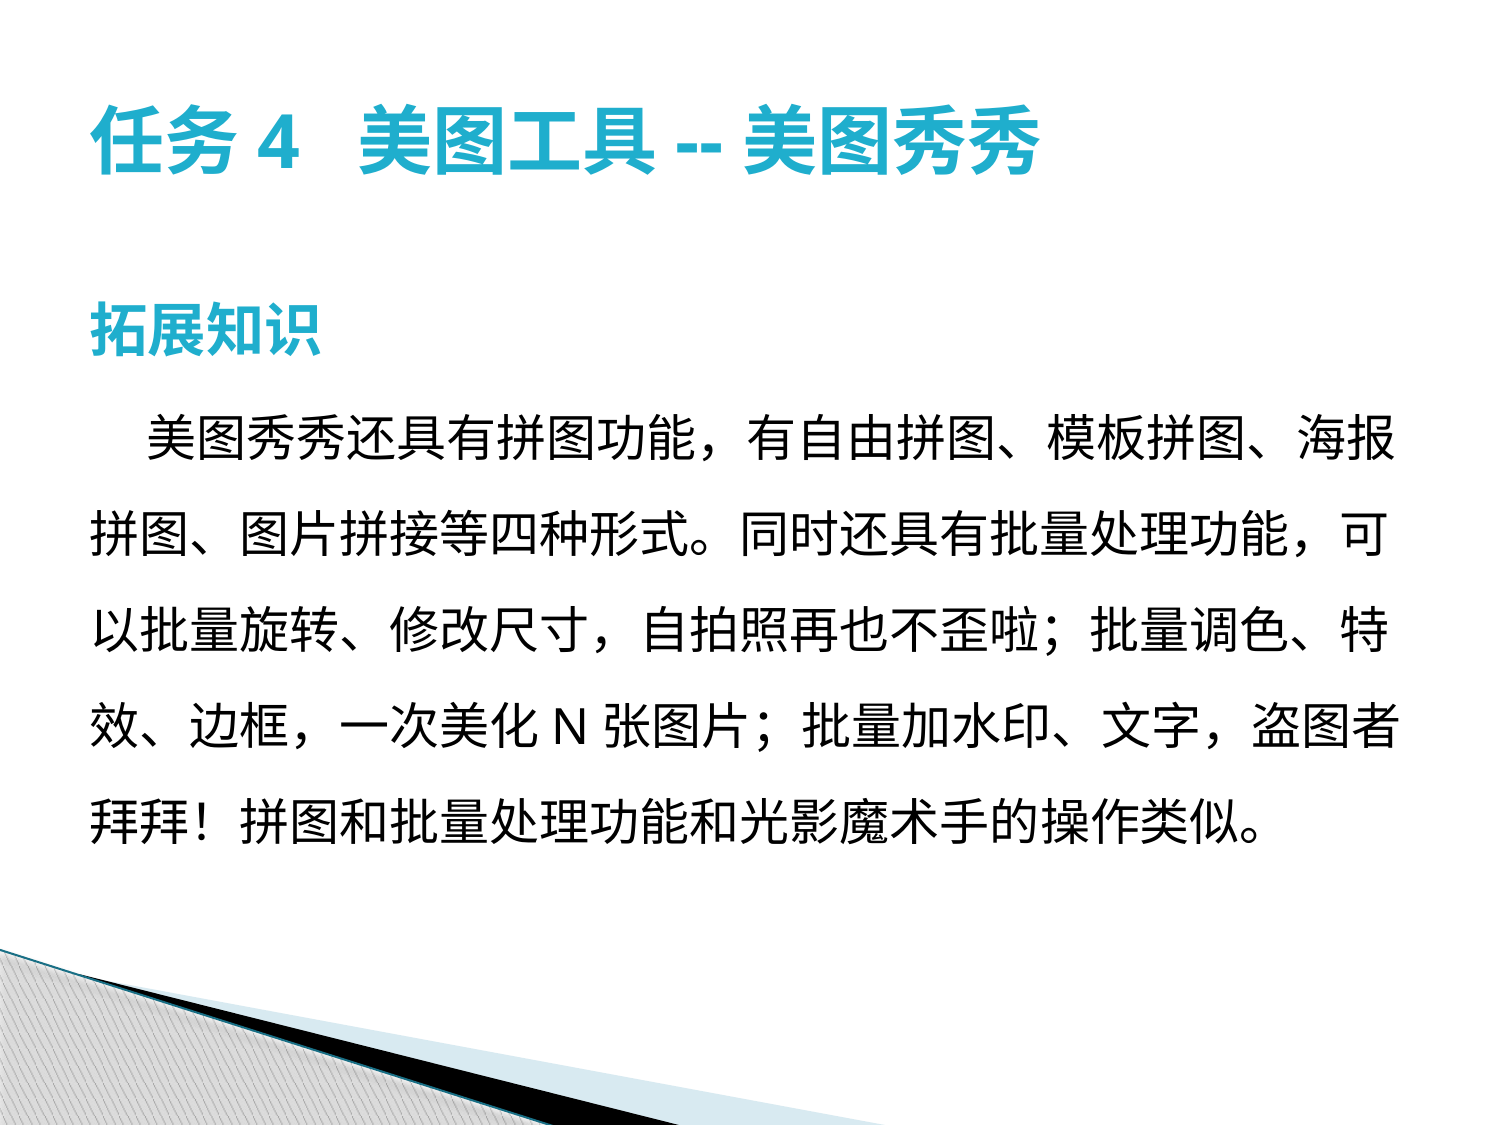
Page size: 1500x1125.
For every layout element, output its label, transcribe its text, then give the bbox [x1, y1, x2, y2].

list 拓展知识 美图秀秀还具有拼图功能，有自由拼图、模板拼图、海报拼图、图片拼接等四种形式。同时还具有批量处理功能，可以批量旋转、修改尺寸，自拍照再也不歪啦；批量调色、特效、边框，一次美化N张图片；批量加水印、文字，盗图者拜拜！拼图和批量处理功能和光影魔术手的操作类似。 [75, 243, 1425, 1012]
title 任务4 美图工具--美图秀秀 [75, 45, 1425, 233]
